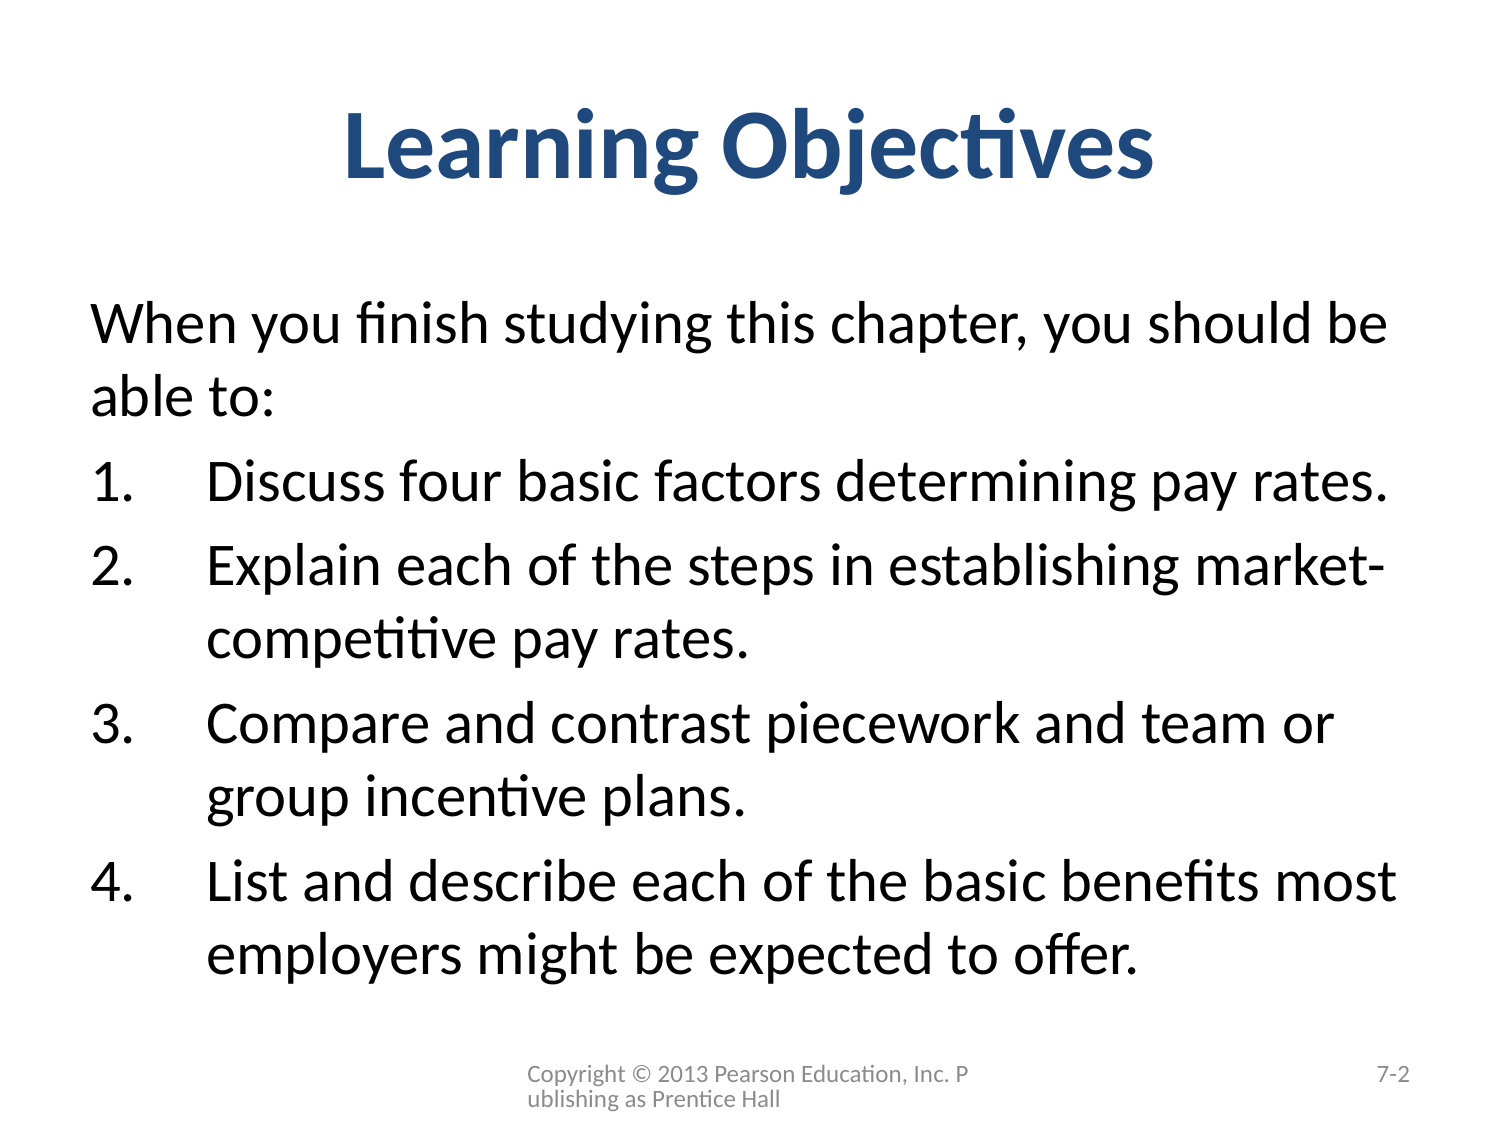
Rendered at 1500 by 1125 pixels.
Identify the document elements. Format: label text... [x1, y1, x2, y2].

title Learning Objectives [75, 45, 1425, 233]
list When you finish studying this chapter, you should be able to: Discuss four basic factors determining pay rates. Explain each of the steps in establishing market-competitive pay rates. Compare and contrast piecework and team or group incentive plans. List and describe each of the basic benefits most employers might be expected to offer. [75, 275, 1425, 1005]
footer Copyright © 2013 Pearson Education, Inc. Publishing as Prentice Hall [512, 1042, 988, 1103]
slide_number 7-2 [1074, 1042, 1425, 1103]
